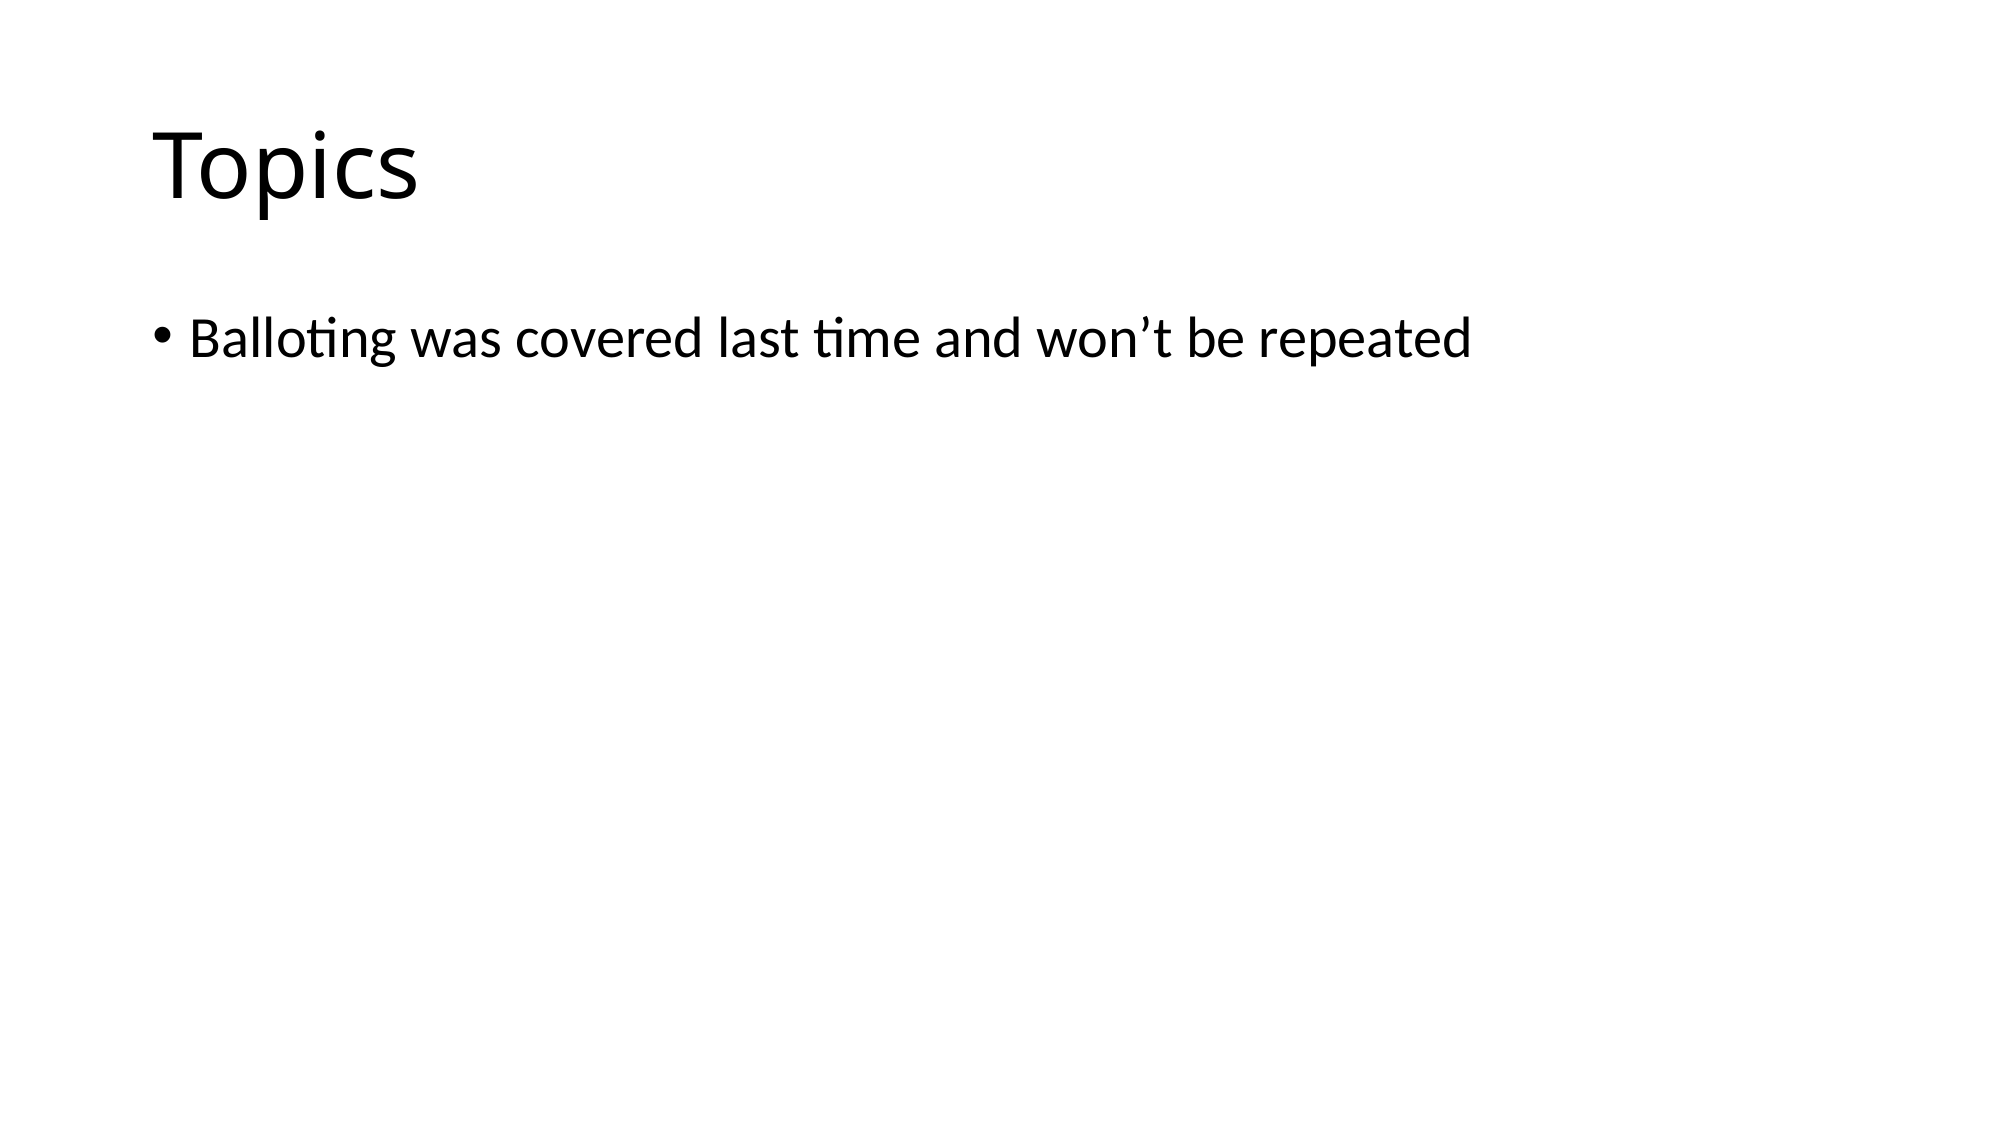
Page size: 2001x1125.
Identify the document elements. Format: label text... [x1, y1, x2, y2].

title Topics [137, 59, 1863, 278]
list Balloting was covered last time and won’t be repeated [137, 299, 1863, 1014]
